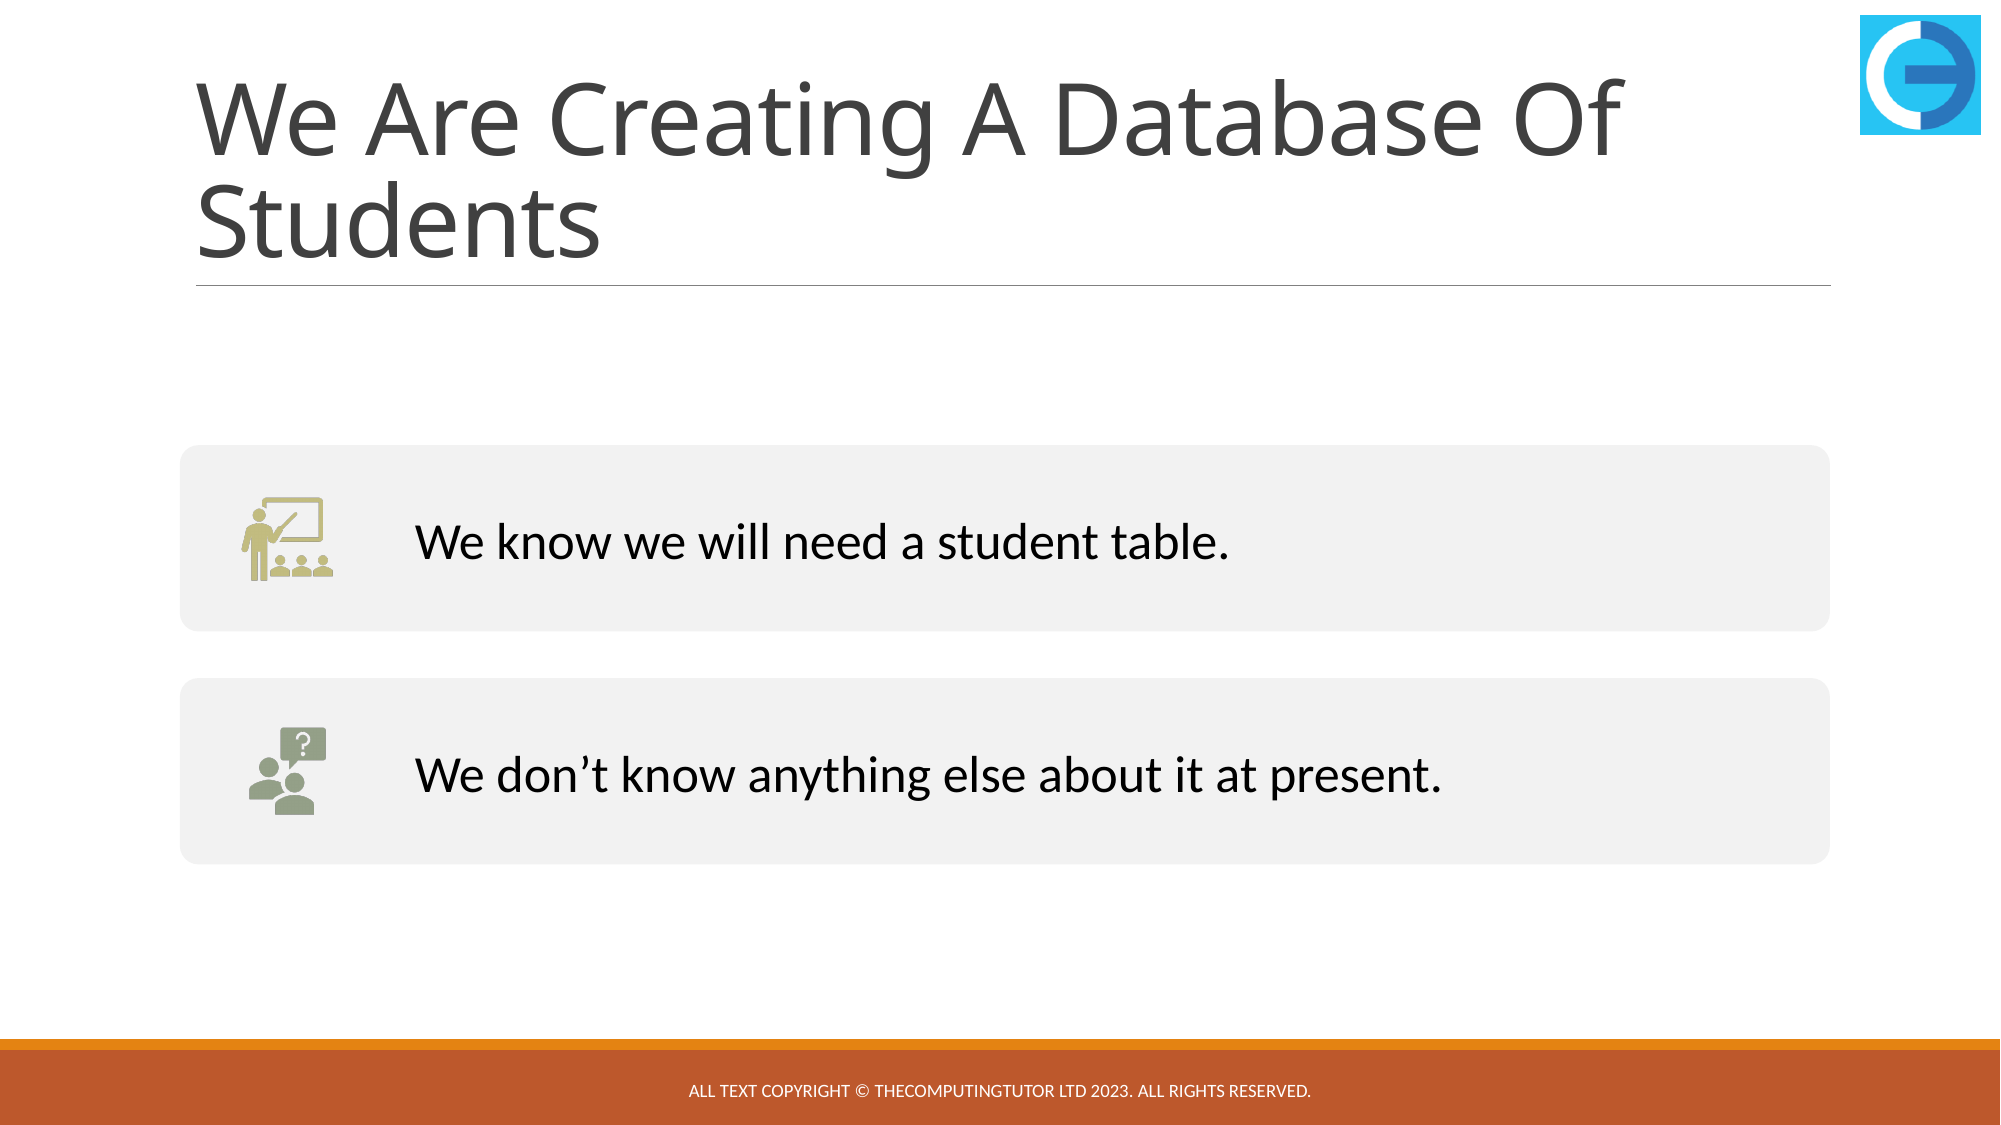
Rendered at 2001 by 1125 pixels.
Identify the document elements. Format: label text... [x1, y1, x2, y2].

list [179, 343, 1831, 966]
footer All text copyright © TheComputingTutor Ltd 2023. All rights Reserved. [604, 1059, 1396, 1120]
title We Are Creating A Database Of Students [180, 47, 1830, 285]
picture [1860, 15, 1981, 135]
